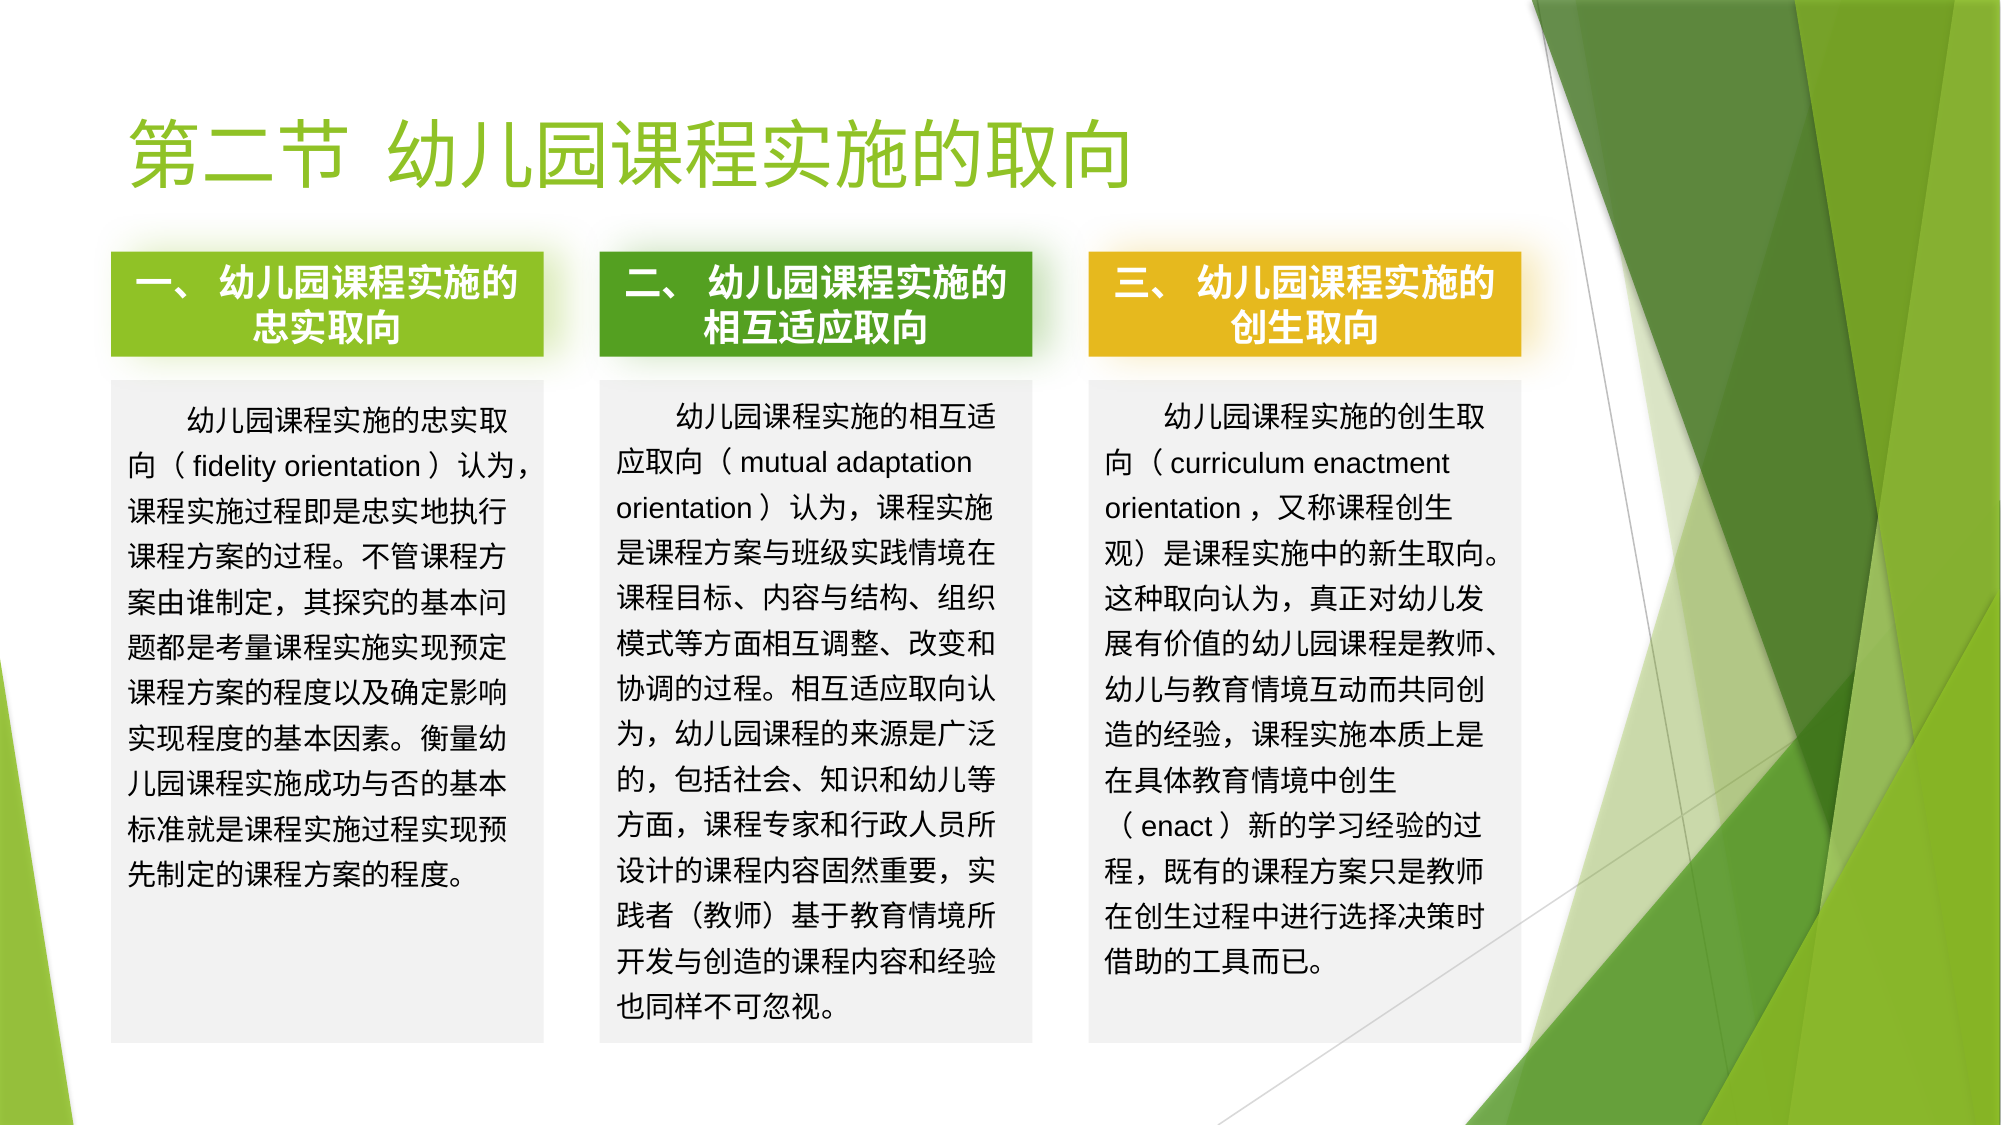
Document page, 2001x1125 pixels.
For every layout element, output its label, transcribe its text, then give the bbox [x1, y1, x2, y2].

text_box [110, 250, 1524, 1044]
title 第二节 幼儿园课程实施的取向 [111, 99, 1522, 249]
